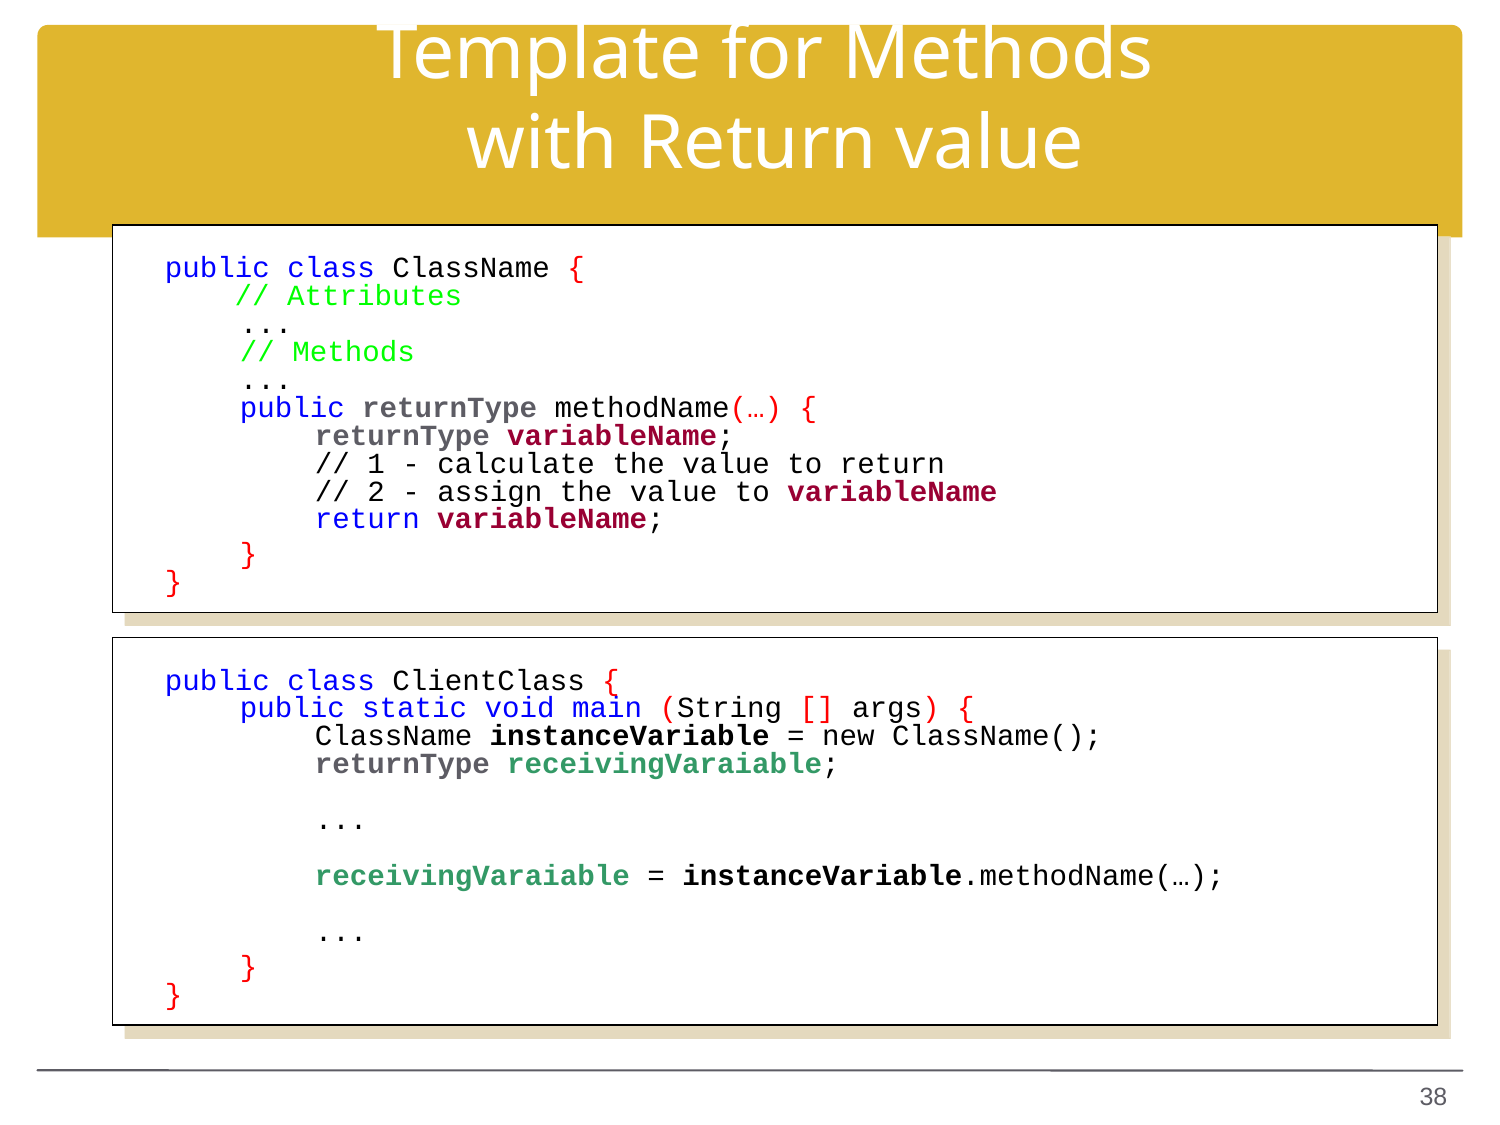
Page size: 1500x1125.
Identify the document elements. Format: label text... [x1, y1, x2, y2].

title Template for Methods with Return value [49, 0, 1500, 188]
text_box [112, 637, 1438, 1046]
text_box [112, 224, 1438, 625]
slide_number 38 [1112, 1069, 1463, 1123]
